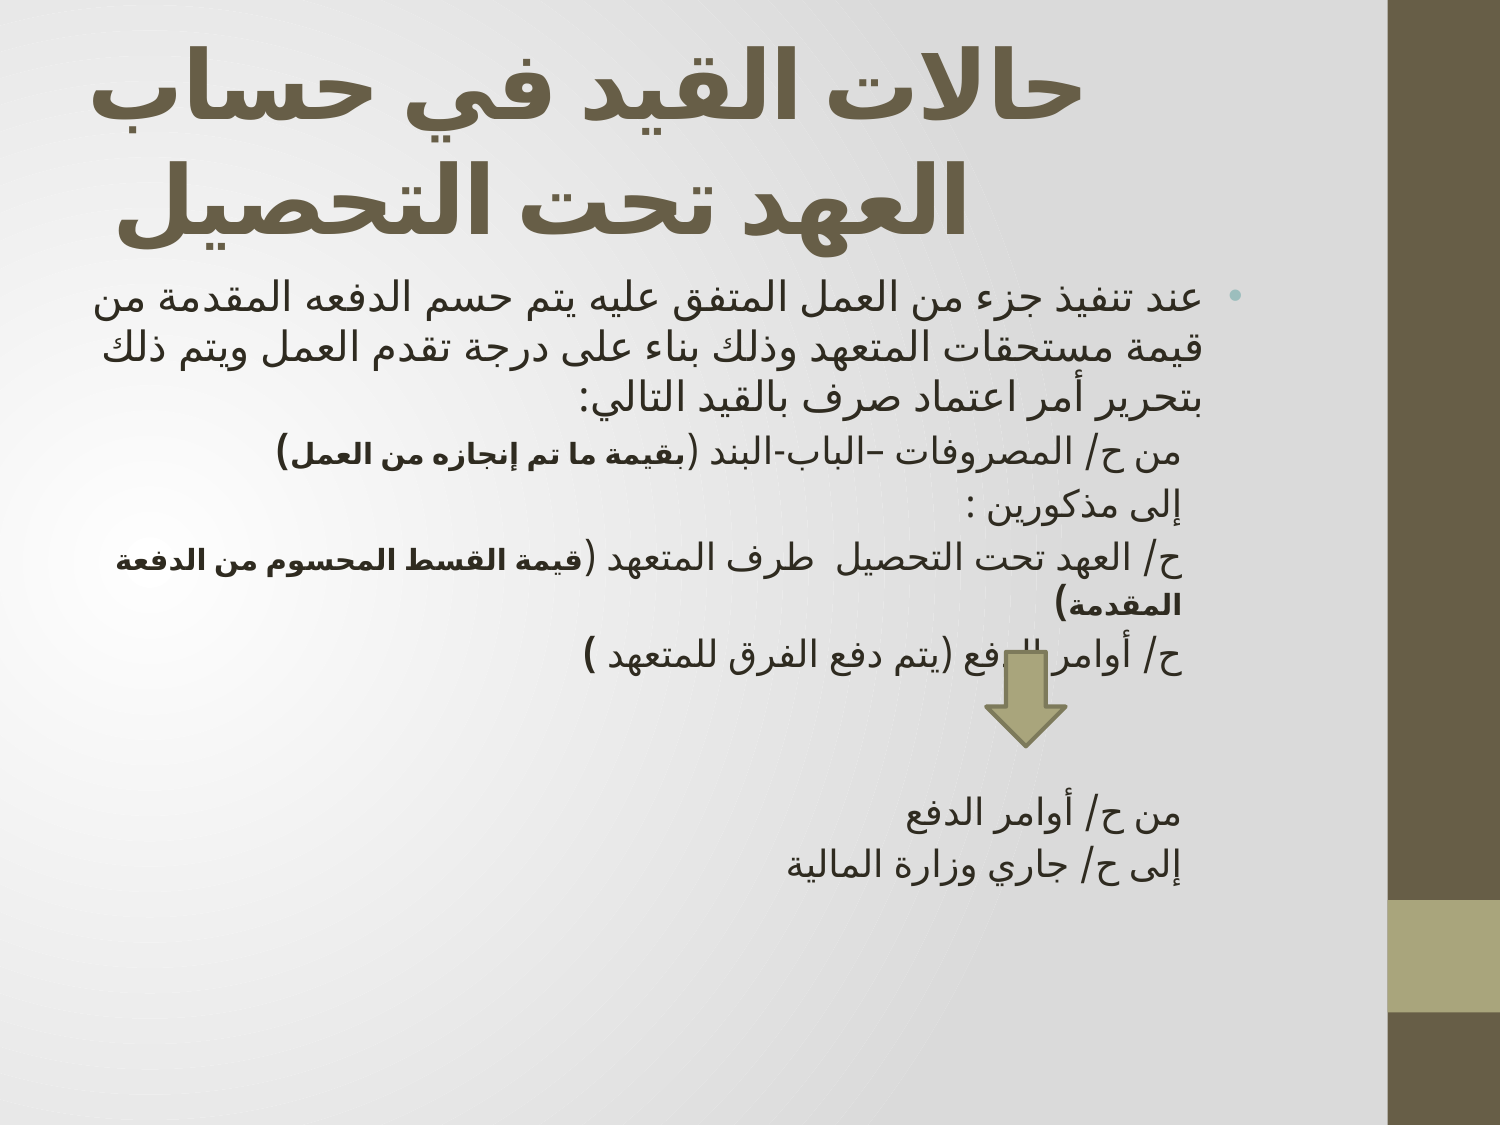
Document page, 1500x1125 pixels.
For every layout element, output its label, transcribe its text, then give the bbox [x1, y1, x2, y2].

title حالات القيد في حساب العهد تحت التحصيل [75, 45, 1325, 233]
list عند تنفيذ جزء من العمل المتفق عليه يتم حسم الدفعه المقدمة من قيمة مستحقات المتعهد وذلك بناء على درجة تقدم العمل ويتم ذلك بتحرير أمر اعتماد صرف بالقيد التالي: من ح/ المصروفات –الباب-البند (بقيمة ما تم إنجازه من العمل) إلى مذكورين : ح/ العهد تحت التحصيل طرف المتعهد (قيمة القسط المحسوم من الدفعة المقدمة) ح/ أوامر الدفع (يتم دفع الفرق للمتعهد ) من ح/ أوامر الدفع إلى ح/ جاري وزارة المالية [75, 262, 1325, 1050]
text_box [984, 649, 1068, 749]
